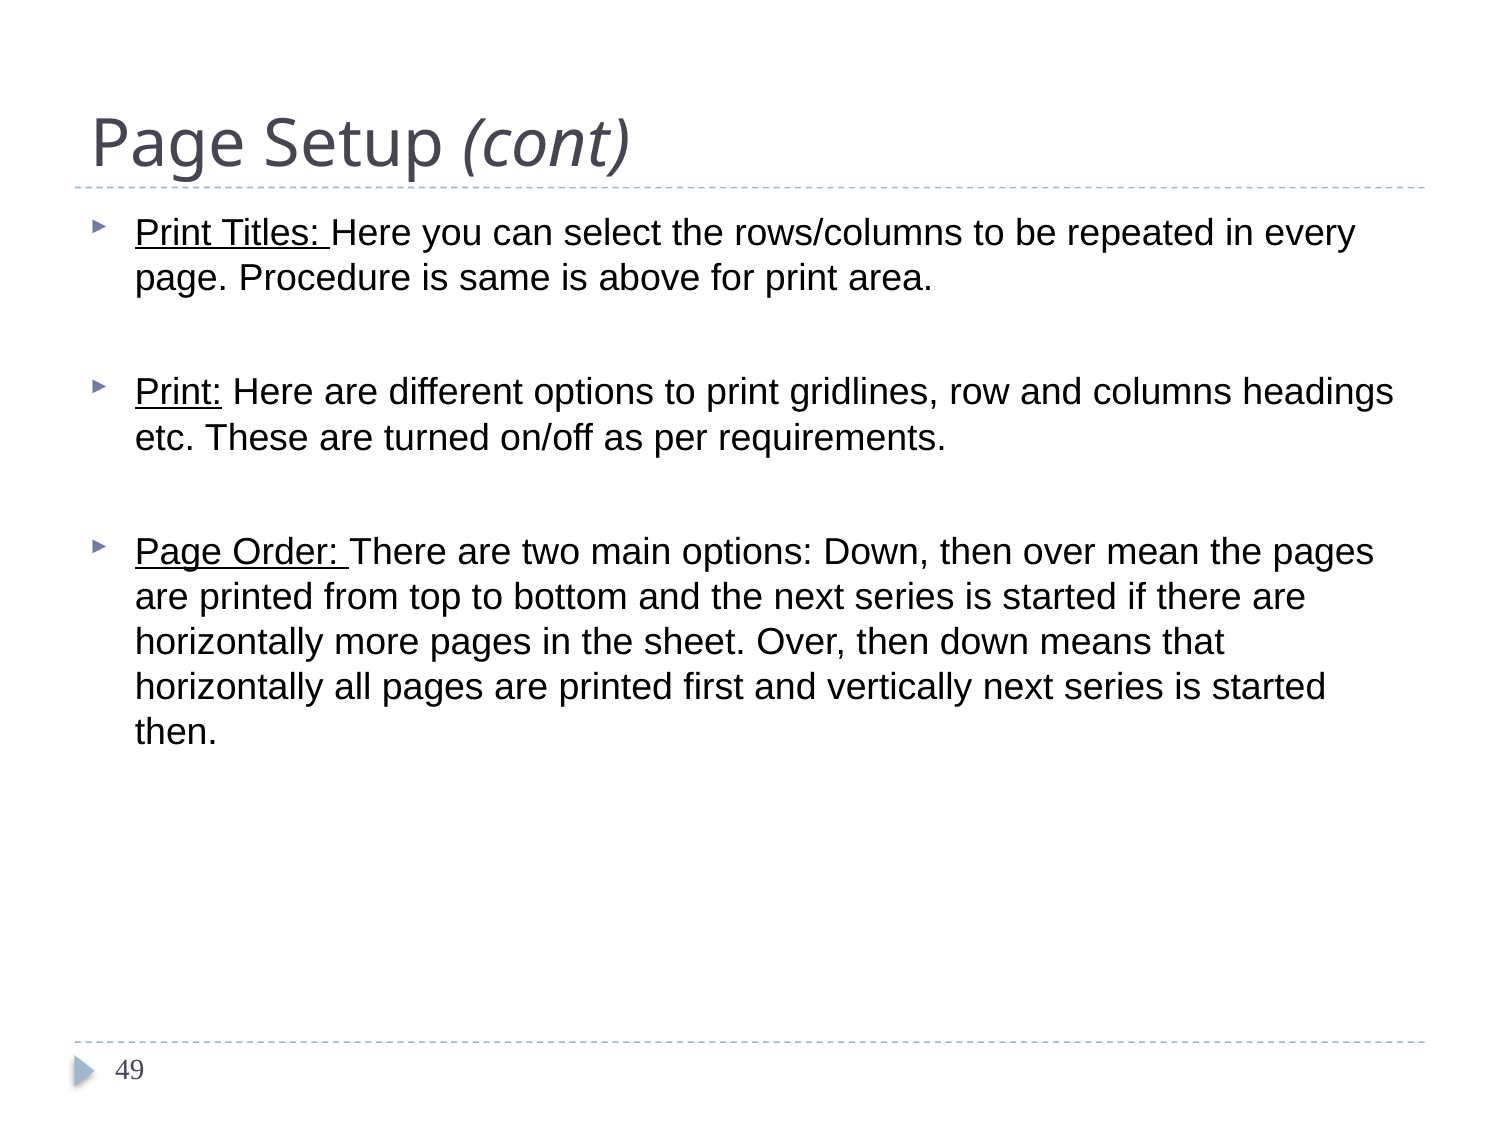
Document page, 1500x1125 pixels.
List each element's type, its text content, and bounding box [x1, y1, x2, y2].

slide_number 49 [100, 1042, 426, 1103]
list Print Titles: Here you can select the rows/columns to be repeated in every page. Procedure is same is above for print area. Print: Here are different options to print gridlines, row and columns headings etc. These are turned on/off as per requirements. Page Order: There are two main options: Down, then over mean the pages are printed from top to bottom and the next series is started if there are horizontally more pages in the sheet. Over, then down means that horizontally all pages are printed first and vertically next series is started then. [74, 199, 1426, 1011]
title Page Setup (cont) [74, 24, 1426, 188]
